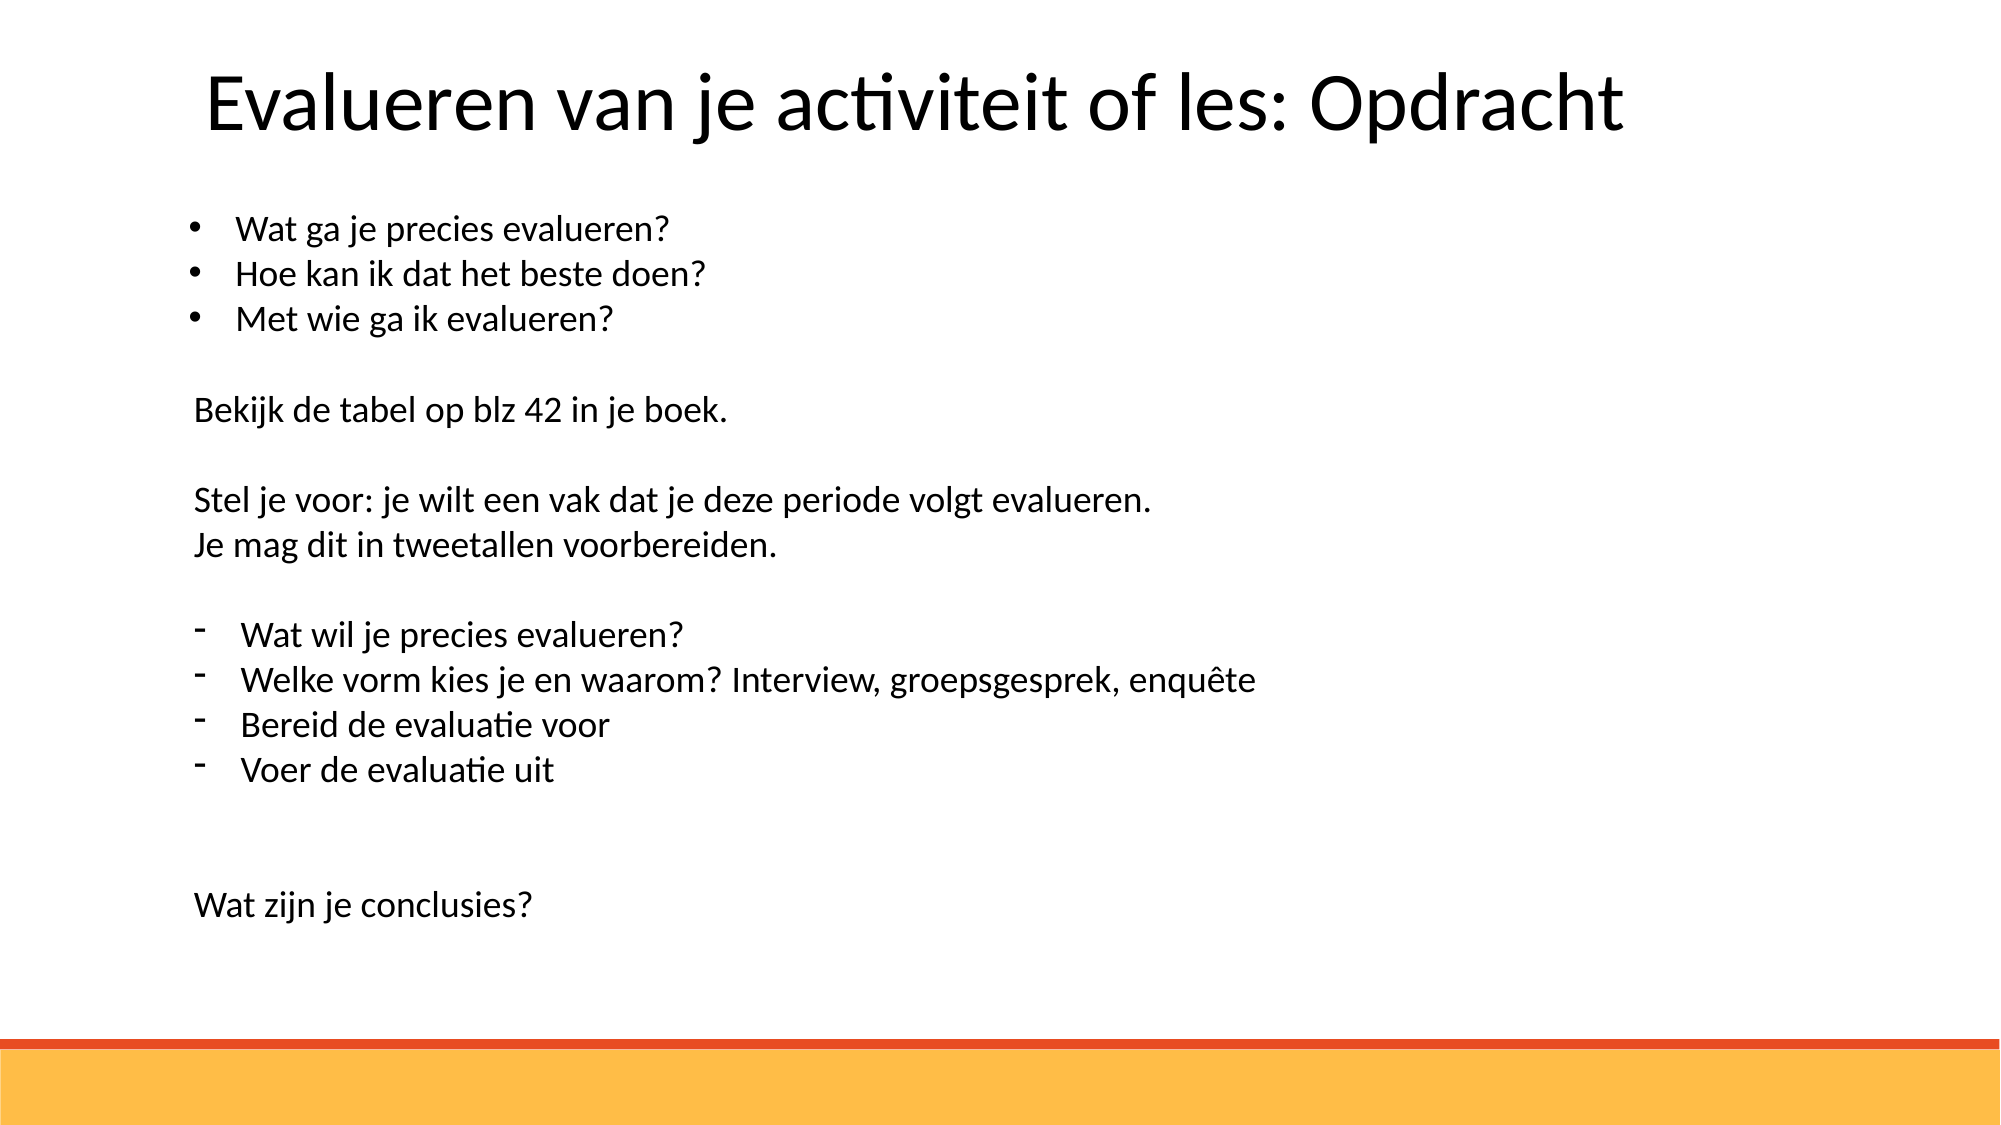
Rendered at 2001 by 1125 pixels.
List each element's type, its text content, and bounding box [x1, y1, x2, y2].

text_box Evalueren van je activiteit of les: Opdracht [190, 39, 1643, 290]
text_box Wat ga je precies evalueren? Hoe kan ik dat het beste doen? Met wie ga ik evalueren? [173, 196, 723, 346]
text_box Bekijk de tabel op blz 42 in je boek. Stel je voor: je wilt een vak dat je deze periode volgt evalueren. Je mag dit in tweetallen voorbereiden. Wat wil je precies evalueren? Welke vorm kies je en waarom? Interview, groepsgesprek, enquête Bereid de evaluatie voor Voer de evaluatie uit Wat zijn je conclusies? [179, 378, 1273, 933]
